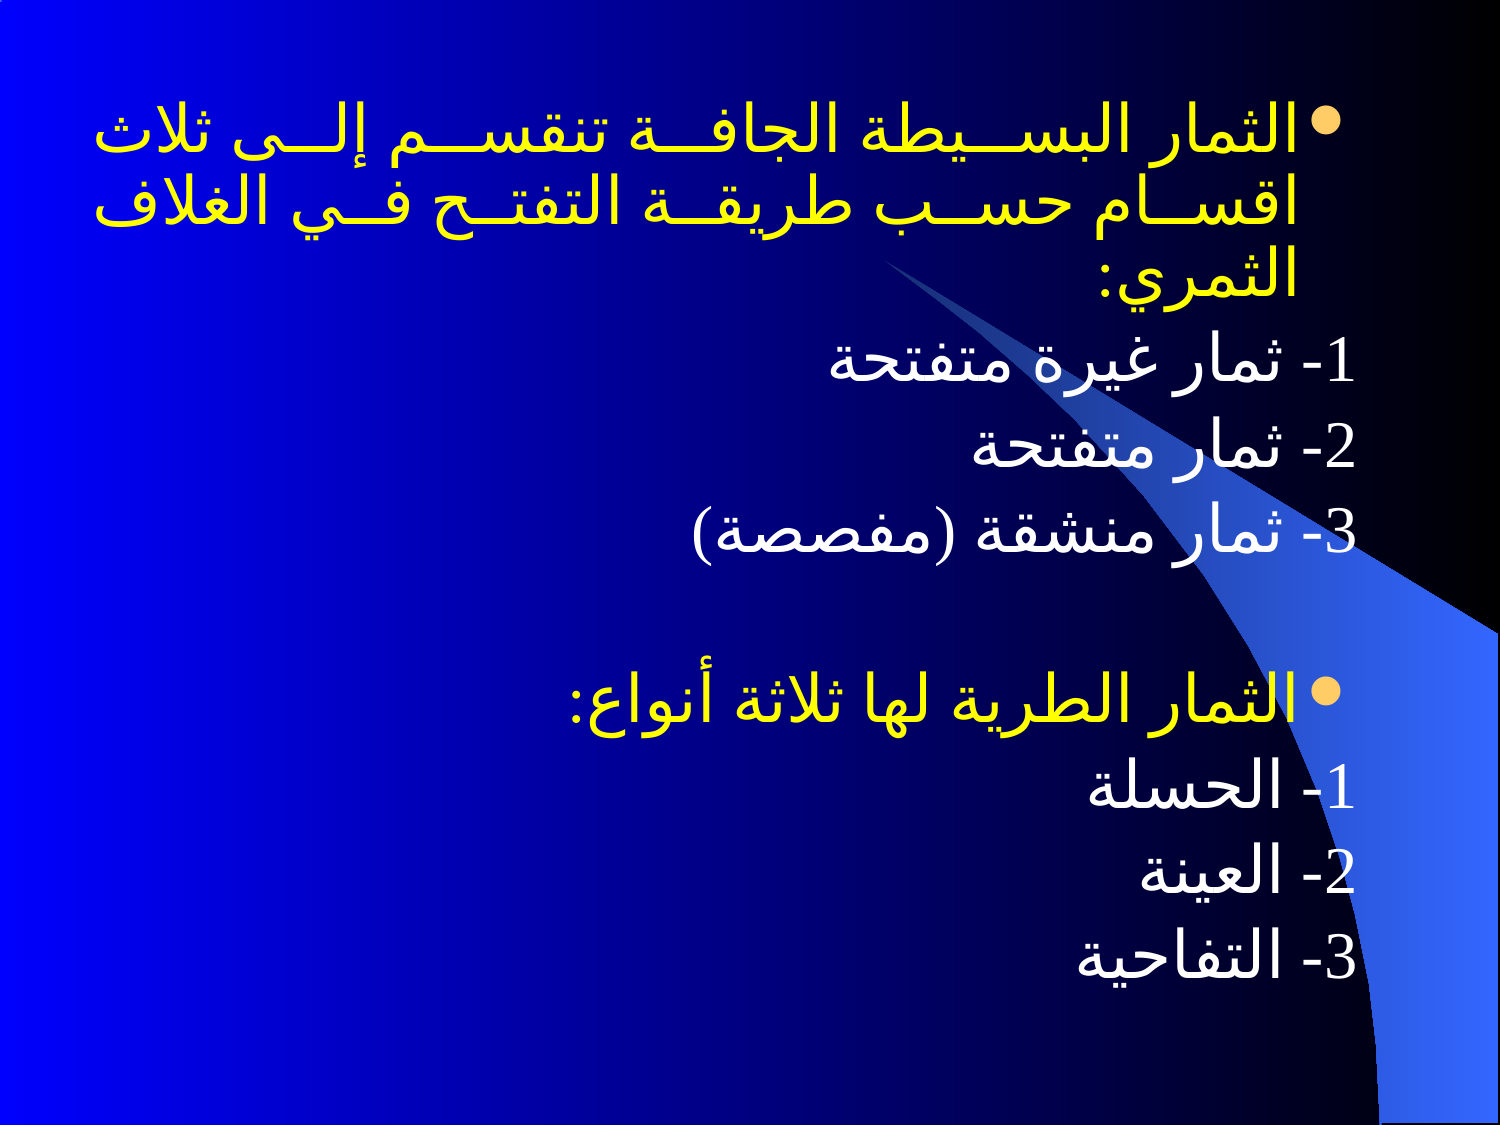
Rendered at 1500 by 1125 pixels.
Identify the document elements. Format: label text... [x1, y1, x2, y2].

list الثمار البسيطة الجافة تنقسم إلى ثلاث اقسام حسب طريقة التفتح في الغلاف الثمري: 1- ثمار غيرة متفتحة 2- ثمار متفتحة 3- ثمار منشقة (مفصصة) الثمار الطرية لها ثلاثة أنواع: 1- الحسلة 2- العينة 3- التفاحية [62, 87, 1388, 1001]
